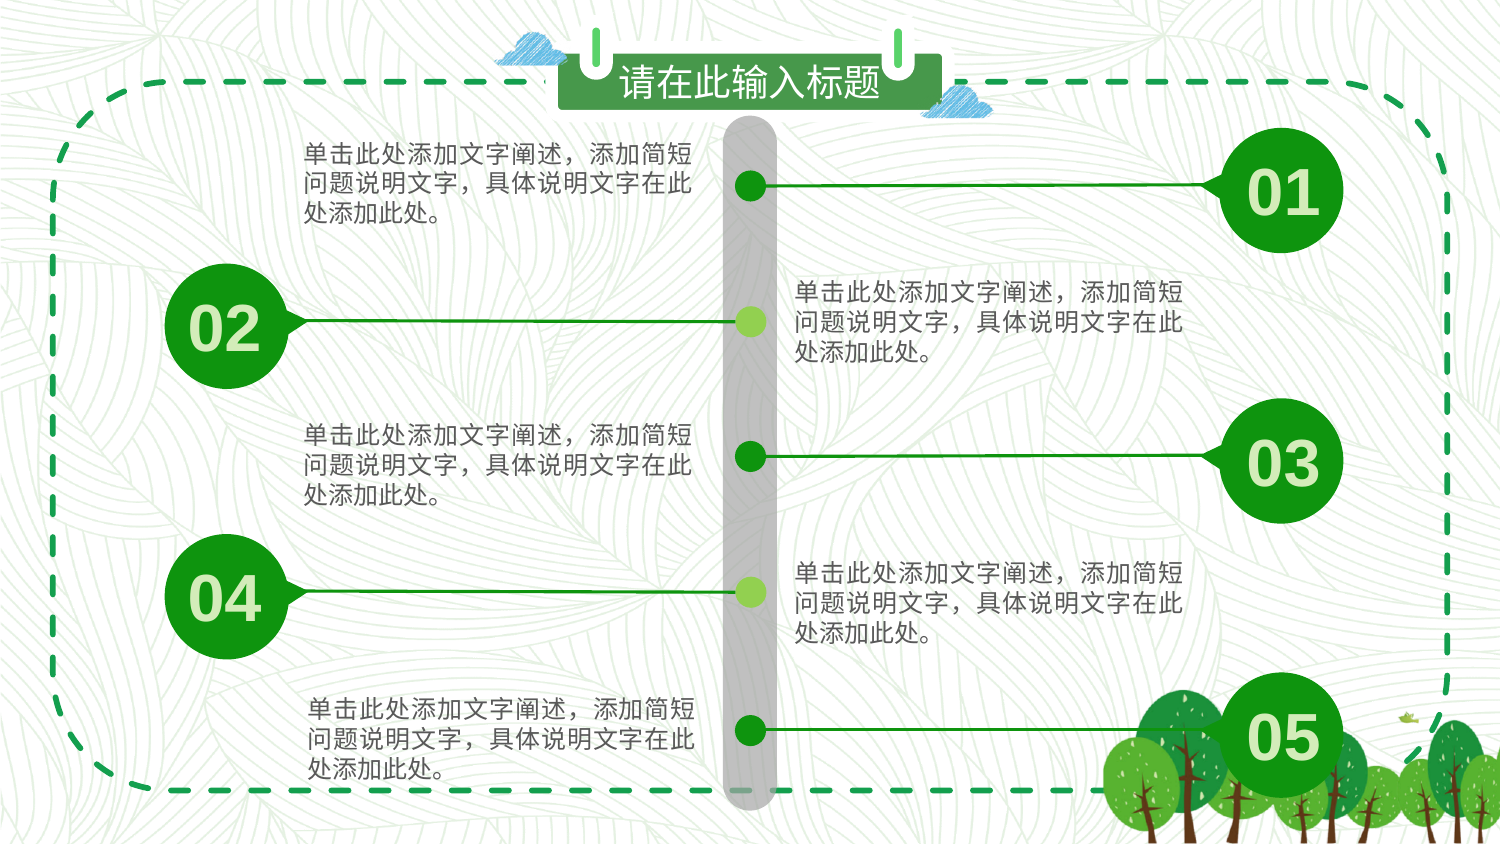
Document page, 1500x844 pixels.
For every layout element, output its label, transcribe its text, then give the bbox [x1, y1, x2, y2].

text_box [734, 398, 1353, 524]
picture [2, 1, 1500, 844]
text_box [155, 533, 767, 660]
text_box [722, 115, 777, 811]
text_box 单击此处添加文字阐述，添加简短问题说明文字，具体说明文字在此处添加此处。 [780, 550, 1199, 655]
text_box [155, 263, 767, 389]
text_box 单击此处添加文字阐述，添加简短问题说明文字，具体说明文字在此处添加此处。 [289, 130, 708, 236]
text_box 单击此处添加文字阐述，添加简短问题说明文字，具体说明文字在此处添加此处。 [780, 268, 1199, 374]
text_box 单击此处添加文字阐述，添加简短问题说明文字，具体说明文字在此处添加此处。 [289, 411, 708, 517]
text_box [734, 127, 1353, 254]
text_box 单击此处添加文字阐述，添加简短问题说明文字，具体说明文字在此处添加此处。 [292, 686, 712, 791]
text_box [734, 672, 1353, 798]
